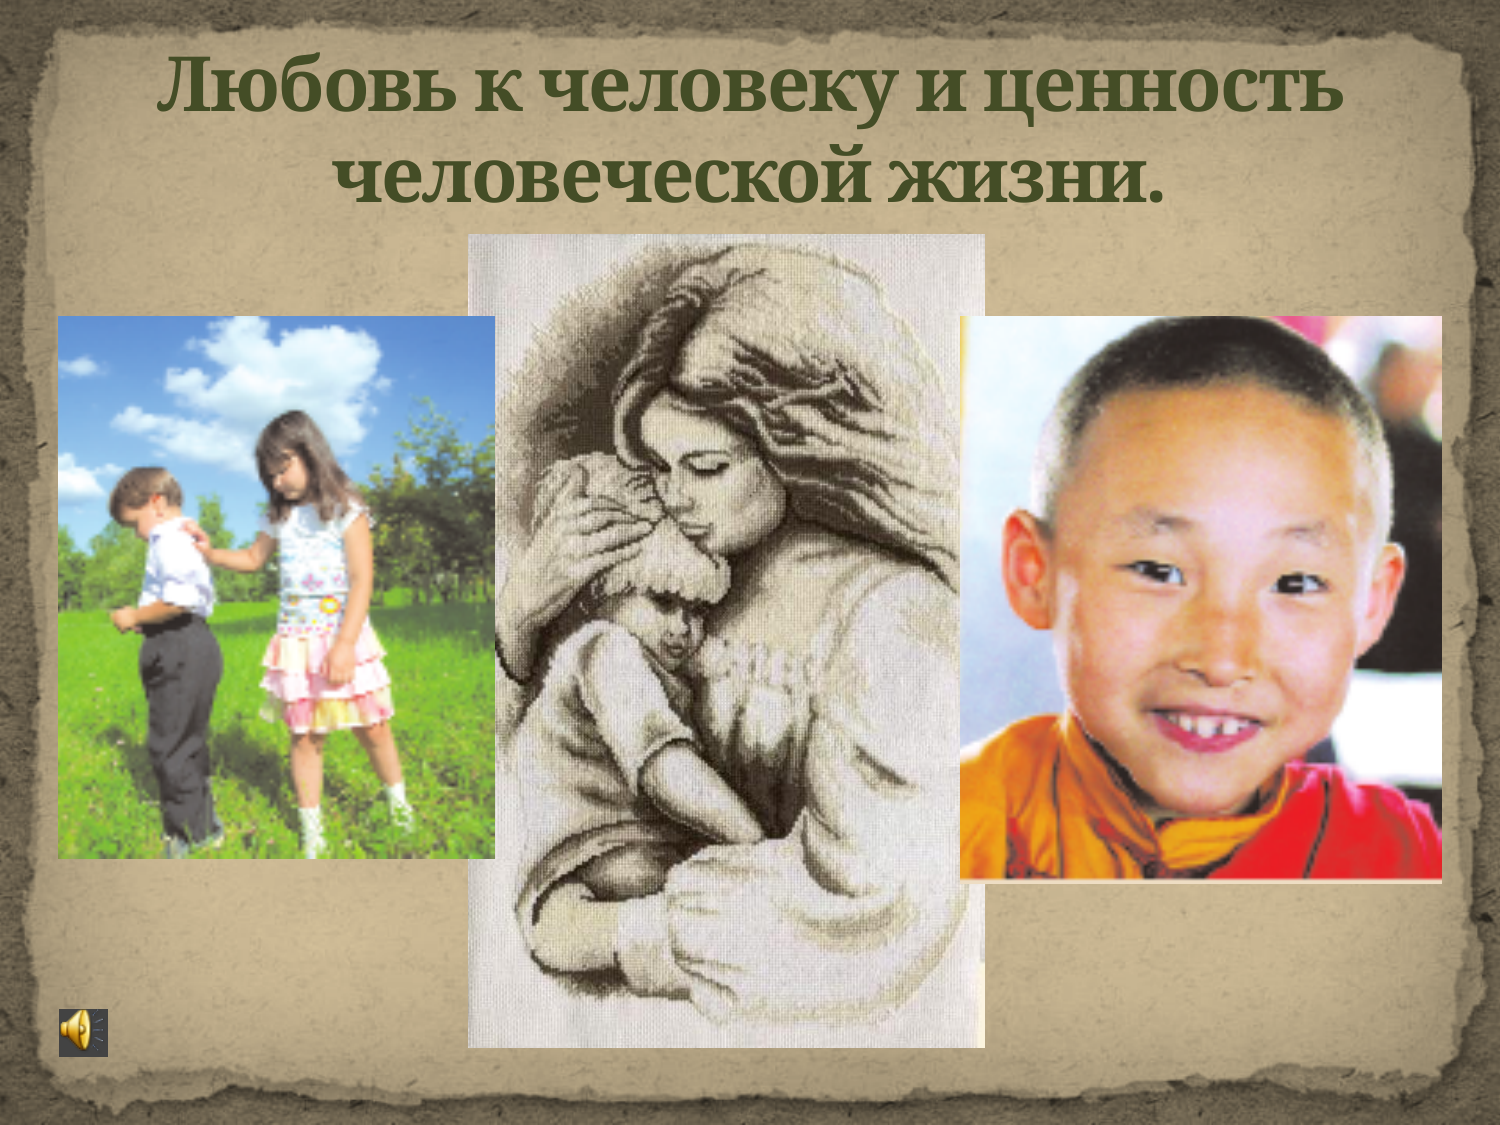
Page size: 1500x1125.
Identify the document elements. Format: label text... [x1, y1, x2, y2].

title Любовь к человеку и ценность человеческой жизни. [74, 24, 1425, 225]
picture [59, 1008, 108, 1057]
picture [58, 234, 1442, 1048]
